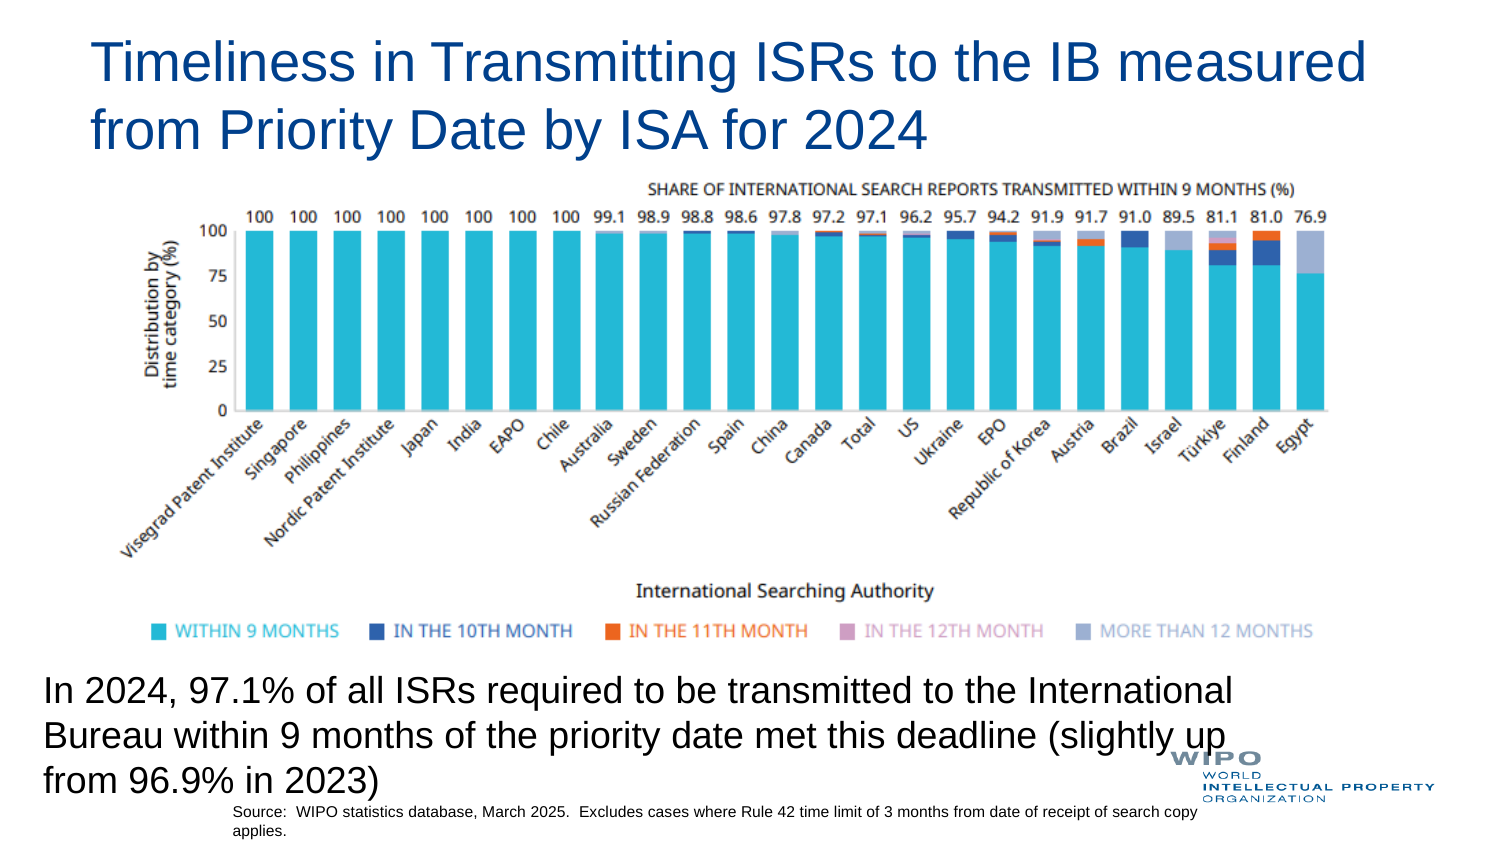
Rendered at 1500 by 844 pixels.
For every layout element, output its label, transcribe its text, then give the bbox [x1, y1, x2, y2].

text_box In 2024, 97.1% of all ISRs required to be transmitted to the International Bureau within 9 months of the priority date met this deadline (slightly up from 96.9% in 2023) [28, 666, 1287, 809]
text_box Source: WIPO statistics database, March 2025. Excludes cases where Rule 42 time limit of 3 months from date of receipt of search copy applies. [217, 809, 1257, 844]
title Timeliness in Transmitting ISRs to the IB measured from Priority Date by ISA for 2024 [75, 24, 1425, 160]
picture [0, 0, 1500, 844]
